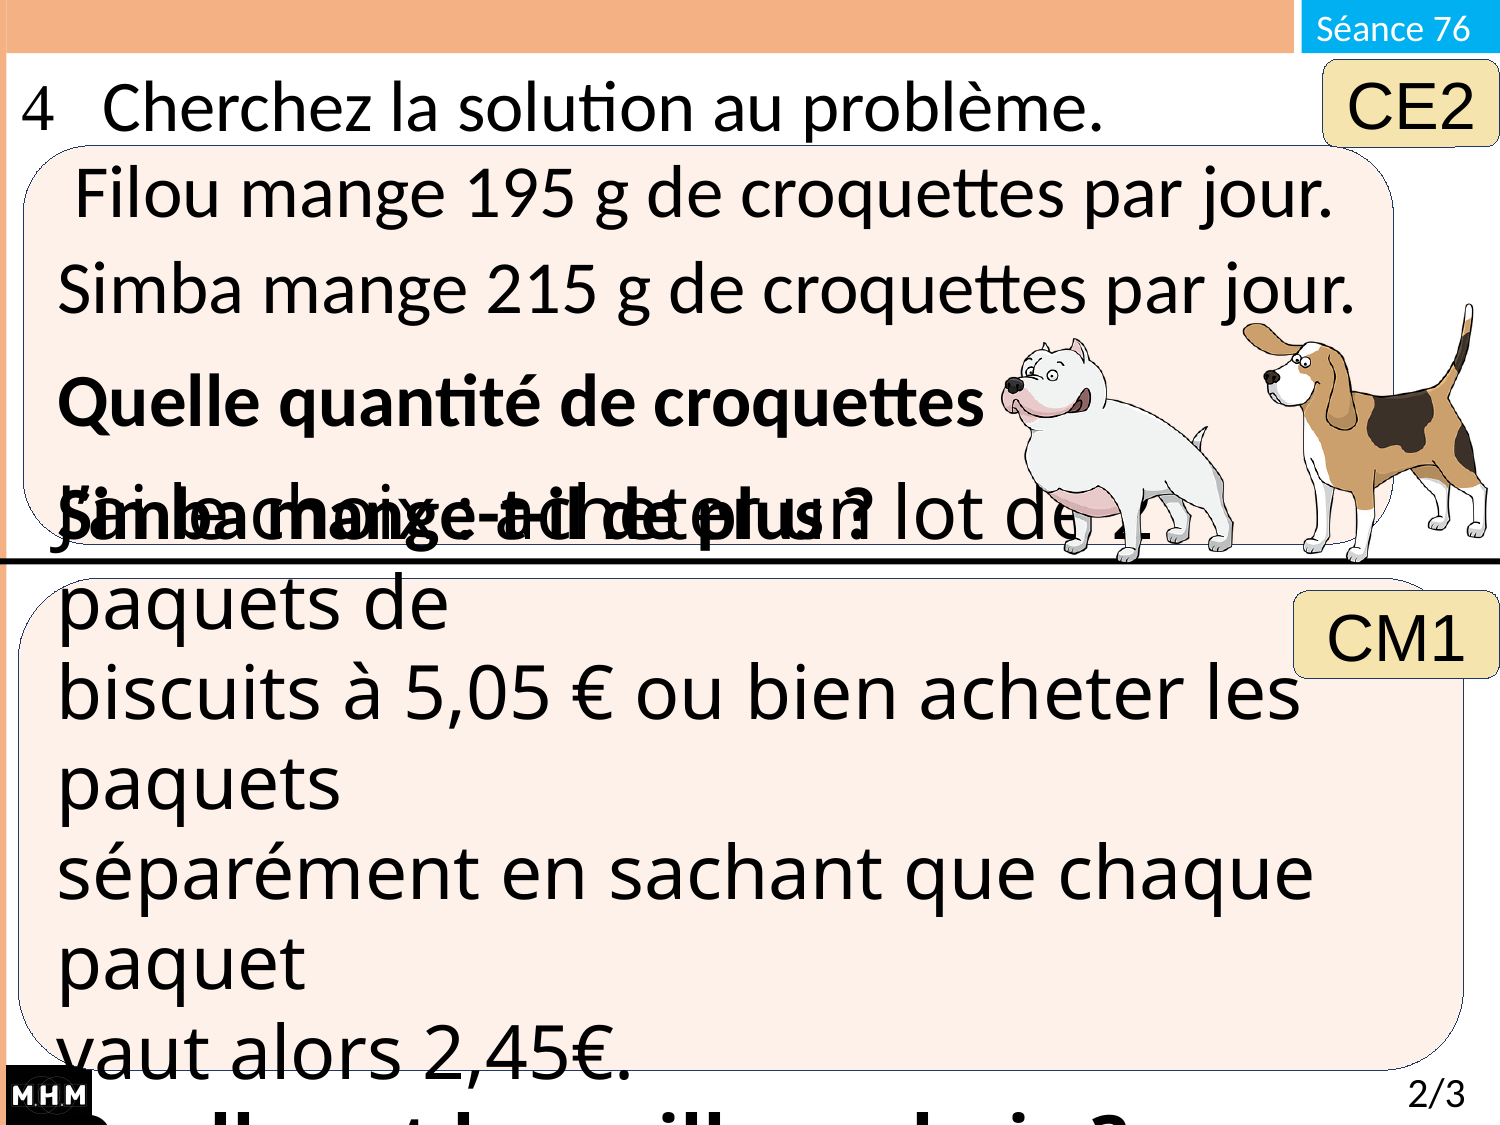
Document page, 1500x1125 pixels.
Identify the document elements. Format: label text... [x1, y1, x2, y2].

text_box CM1 [1293, 590, 1500, 679]
text_box [189, 562, 1311, 578]
text_box J’ai le choix : acheter un lot de 2 paquets de biscuits à 5,05 € ou bien acheter les paquets séparément en sachant que chaque paquet vaut alors 2,45€. Quelle est le meilleur choix ? [18, 578, 1464, 1071]
list 2/3 [1373, 1064, 1500, 1125]
text_box CE2 [1322, 59, 1500, 148]
picture [6, 1065, 92, 1125]
picture [988, 300, 1495, 563]
text_box Filou mange 195 g de croquettes par jour. Simba mange 215 g de croquettes par jour. Quelle quantité de croquettes Simba mange-t-il de plus ? [23, 145, 1394, 545]
title Cherchez la solution au problème. [87, 32, 1382, 145]
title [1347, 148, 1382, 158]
text_box [189, 545, 983, 561]
